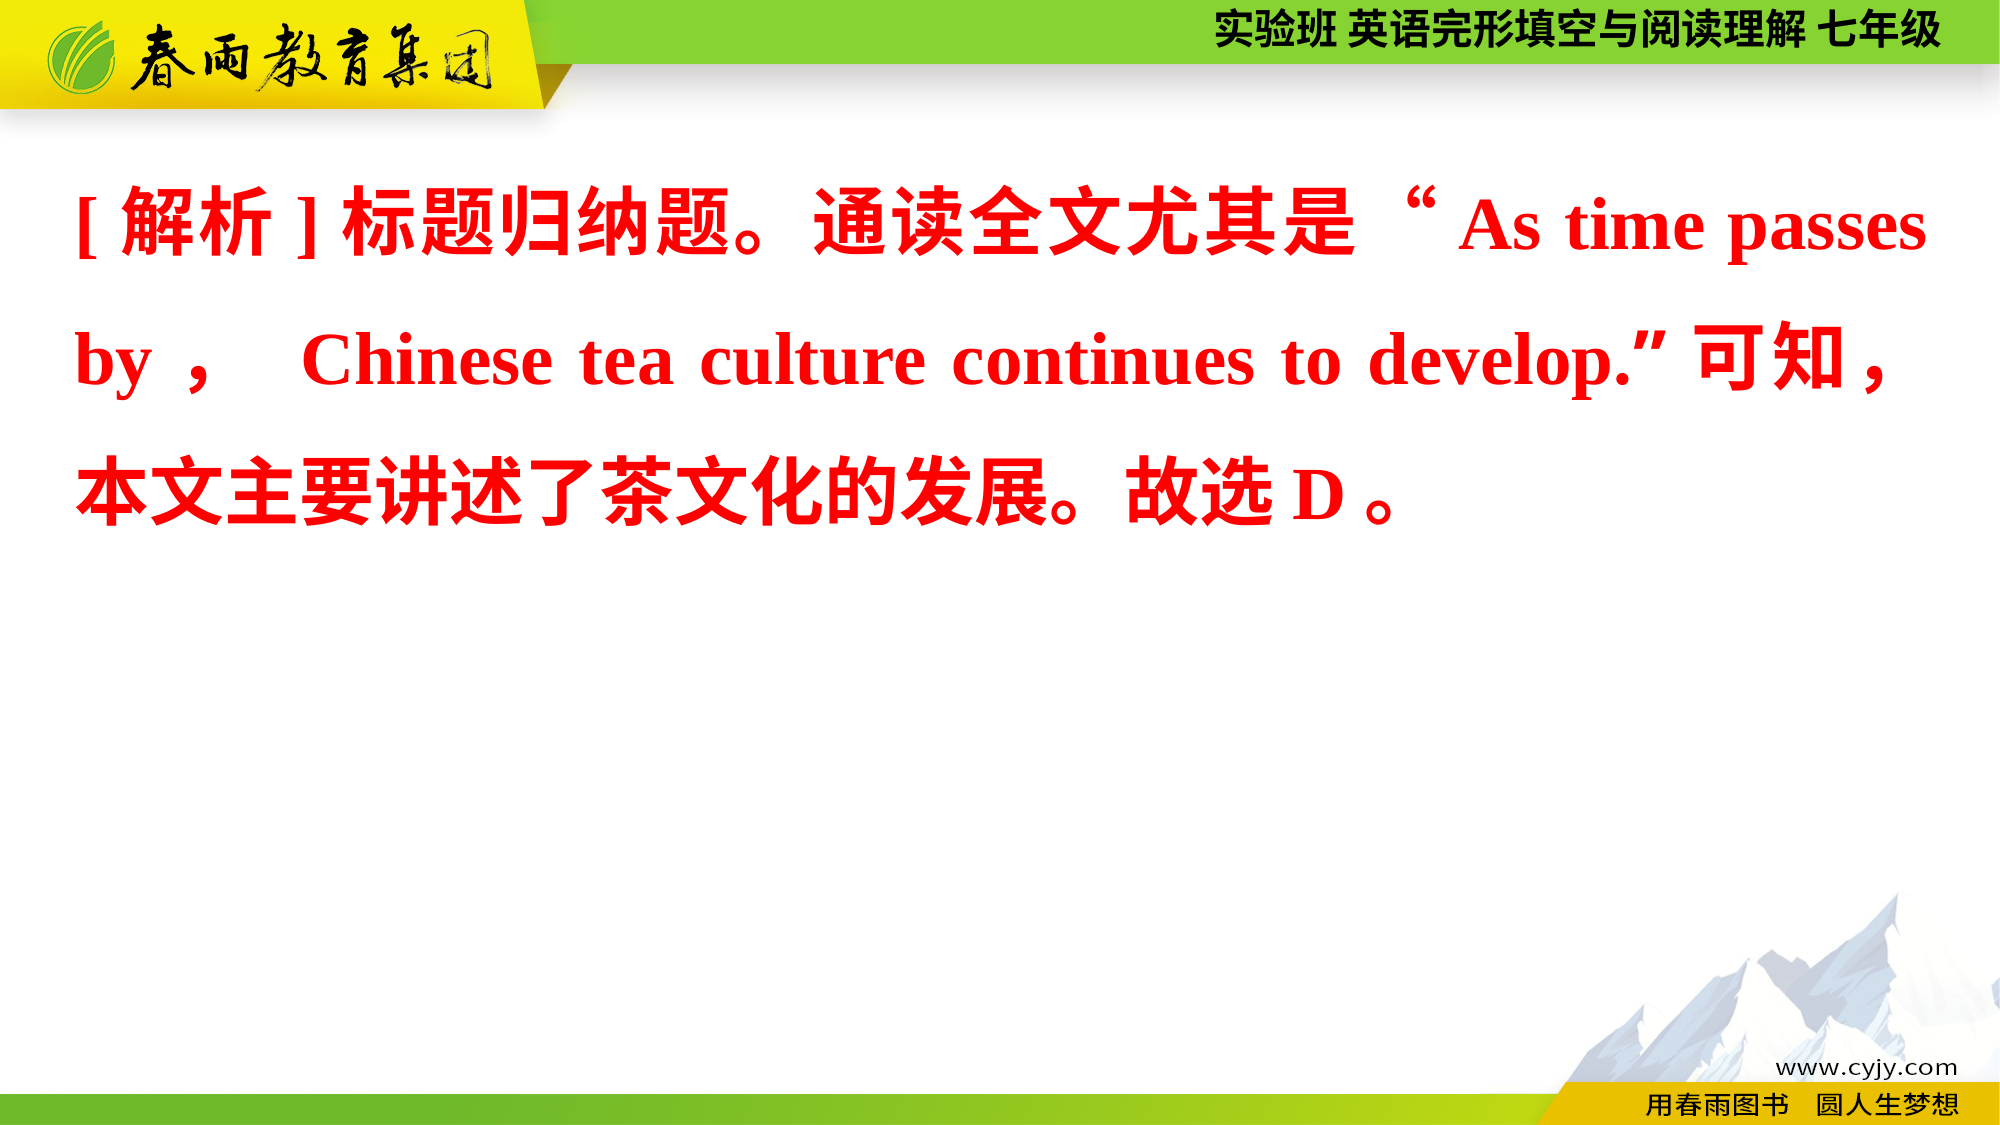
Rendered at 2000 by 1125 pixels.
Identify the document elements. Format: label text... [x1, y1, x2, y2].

picture [0, 0, 2000, 1125]
list [解析]标题归纳题。通读全文尤其是“As time passes by， Chinese tea culture continues to develop.”可知，本文主要讲述了茶文化的发展。故选D。 [59, 122, 1944, 530]
